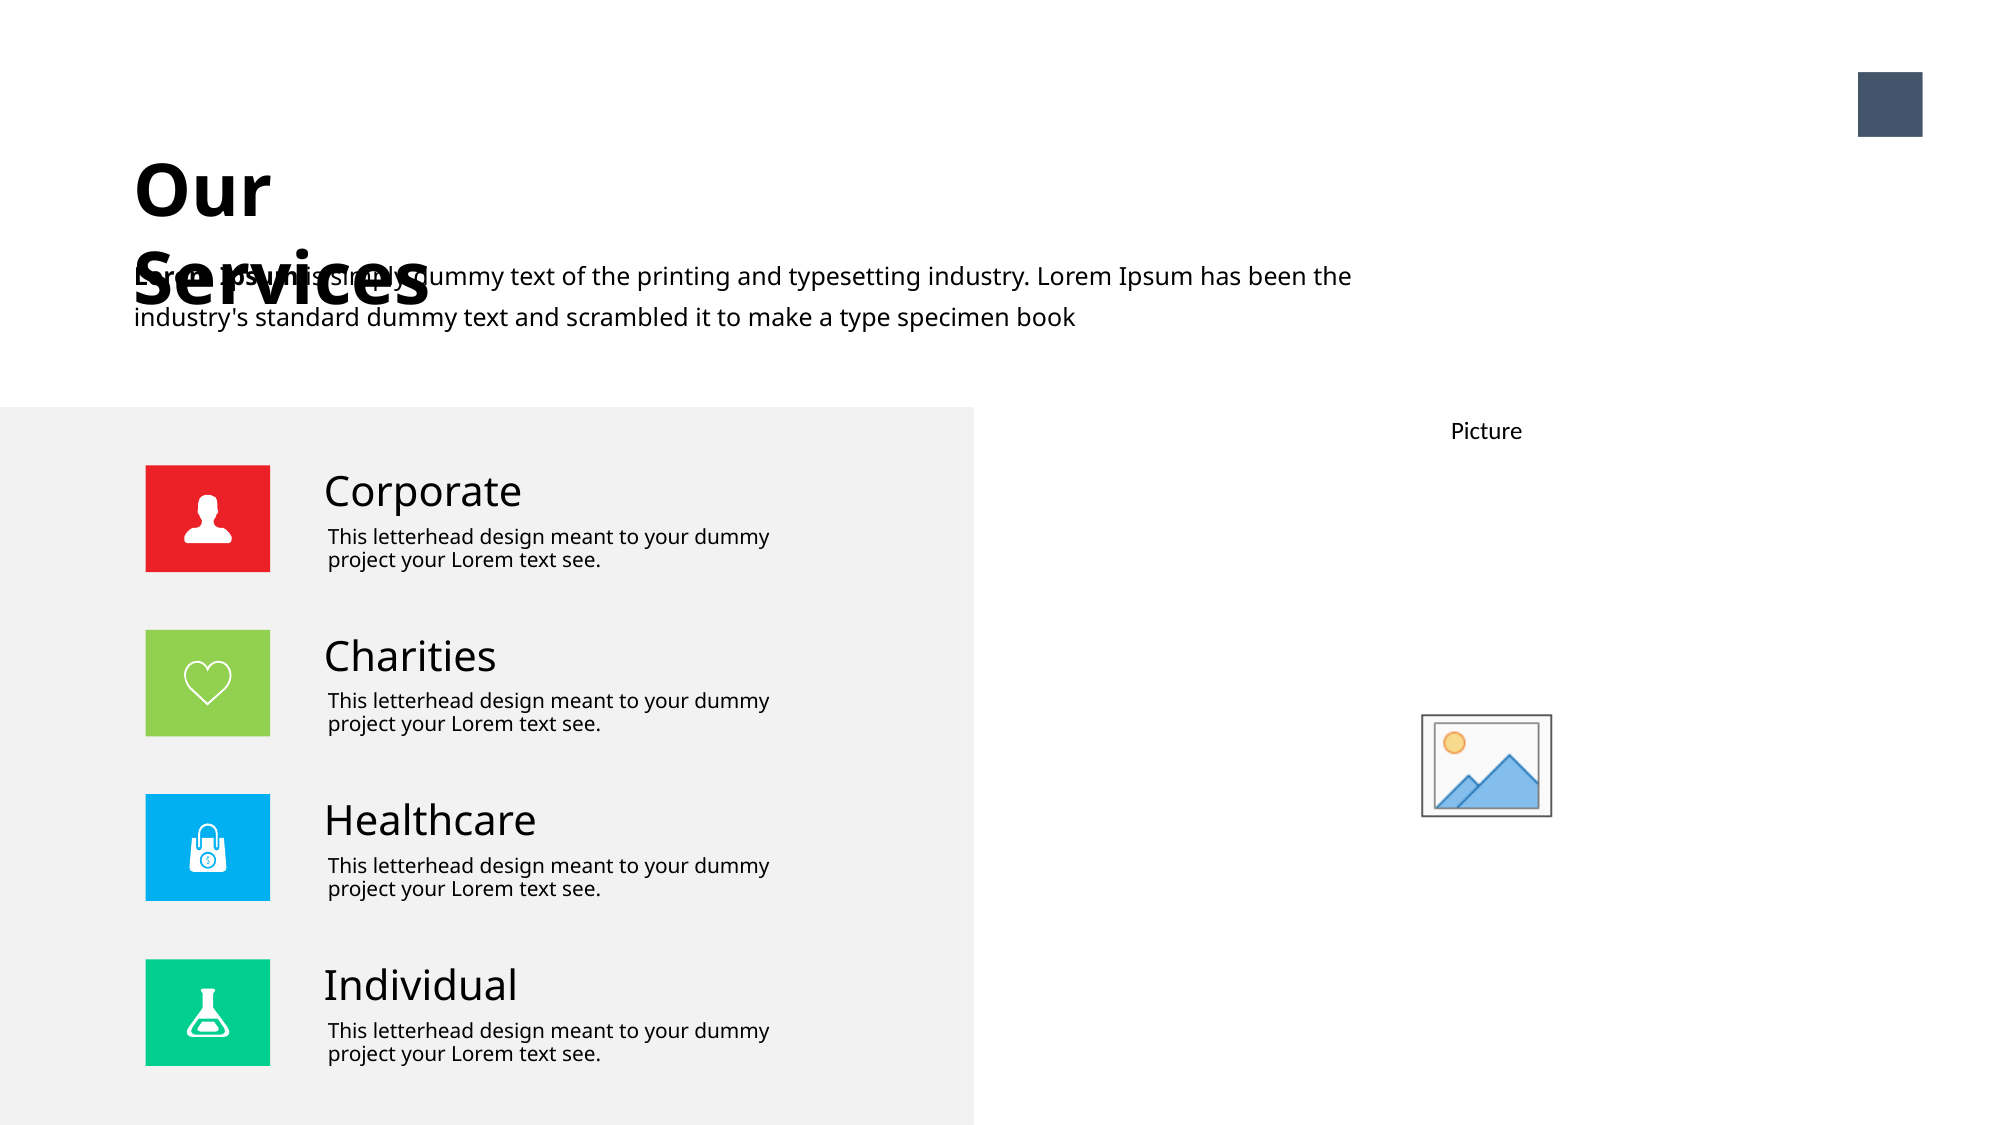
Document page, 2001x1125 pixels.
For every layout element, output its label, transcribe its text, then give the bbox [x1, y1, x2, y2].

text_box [189, 823, 227, 872]
text_box [145, 793, 271, 902]
text_box Lorem Ipsum is simply dummy text of the printing and typesetting industry. Lorem Ipsum has been the industry's standard dummy text and scrambled it to make a type specimen book [119, 240, 1413, 340]
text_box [309, 457, 828, 580]
text_box [1857, 71, 1924, 78]
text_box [309, 951, 828, 1075]
text_box [186, 988, 230, 1037]
slide_number 8 [1854, 78, 1927, 130]
text_box [184, 494, 232, 544]
text_box Our Services [119, 136, 569, 240]
text_box [1857, 130, 1924, 138]
text_box [145, 464, 271, 573]
text_box [145, 629, 271, 737]
text_box [184, 660, 232, 706]
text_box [309, 786, 828, 909]
text_box [145, 958, 271, 1067]
text_box [0, 406, 975, 1125]
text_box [309, 622, 828, 744]
picture [973, 407, 2000, 1125]
